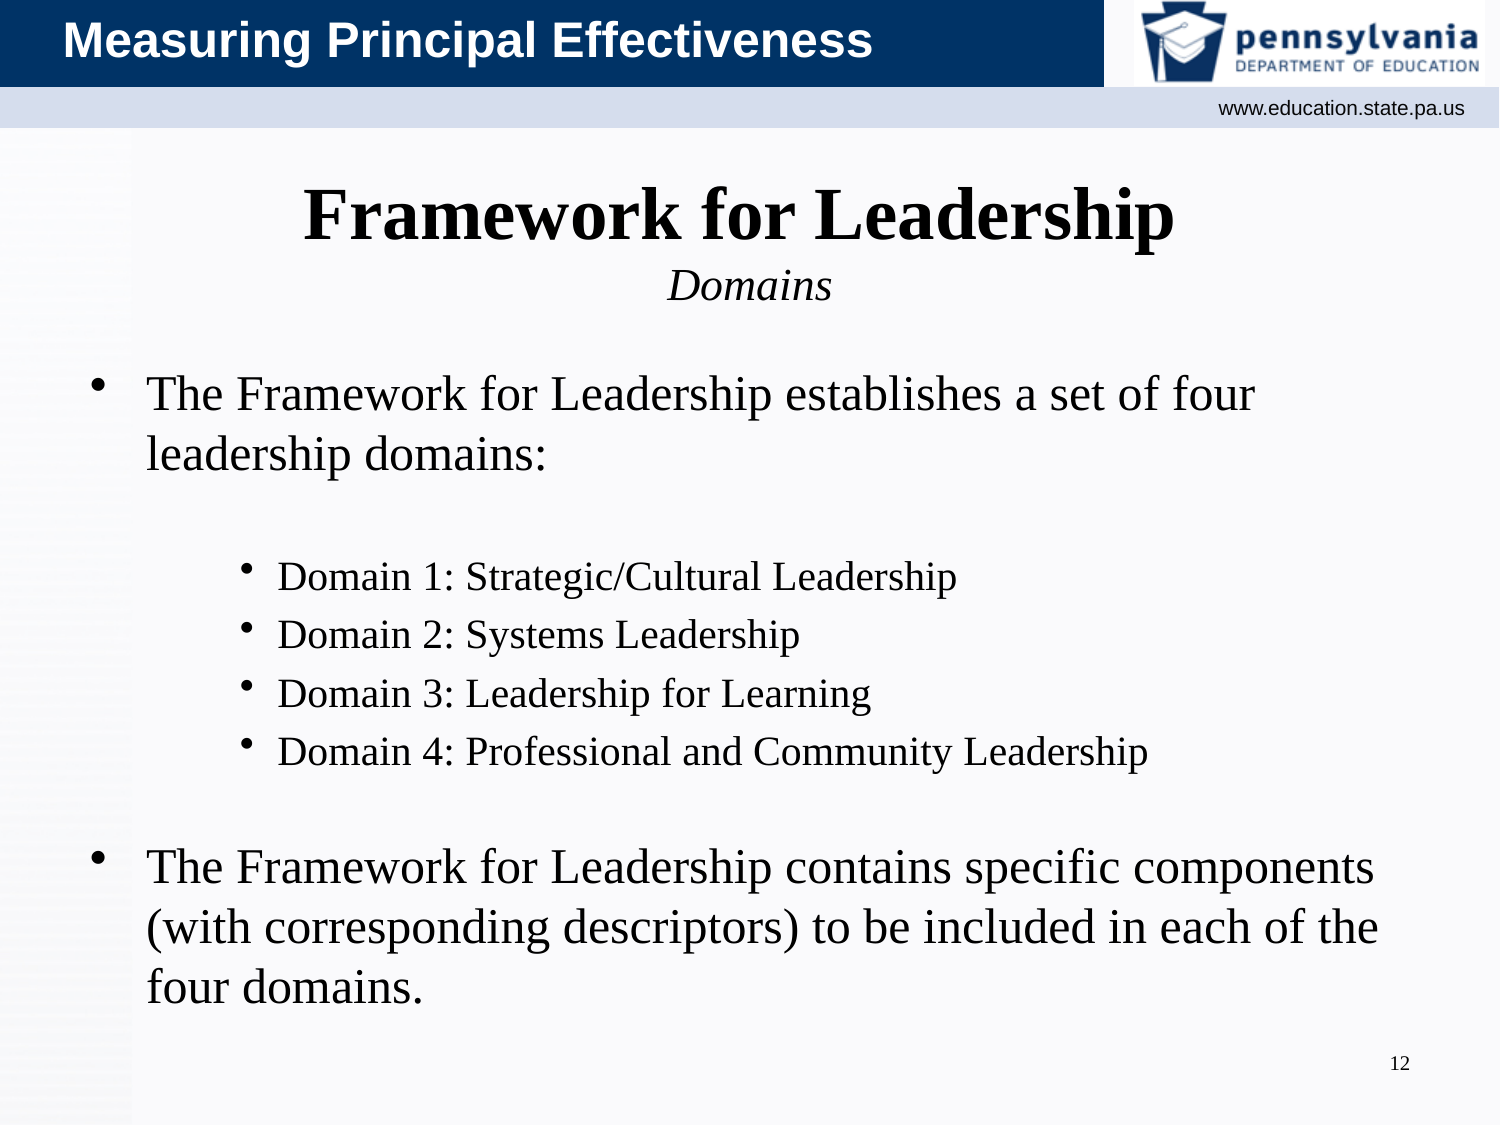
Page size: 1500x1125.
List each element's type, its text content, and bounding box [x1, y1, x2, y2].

text_box 12 [1374, 1042, 1444, 1103]
picture [0, 0, 1500, 1125]
list The Framework for Leadership establishes a set of four leadership domains: Domain 1: Strategic/Cultural Leadership Domain 2: Systems Leadership Domain 3: Leadership for Learning Domain 4: Professional and Community Leadership The Framework for Leadership contains specific components (with corresponding descriptors) to be included in each of the four domains. [75, 353, 1425, 1096]
title Framework for Leadership Domains [75, 157, 1425, 350]
